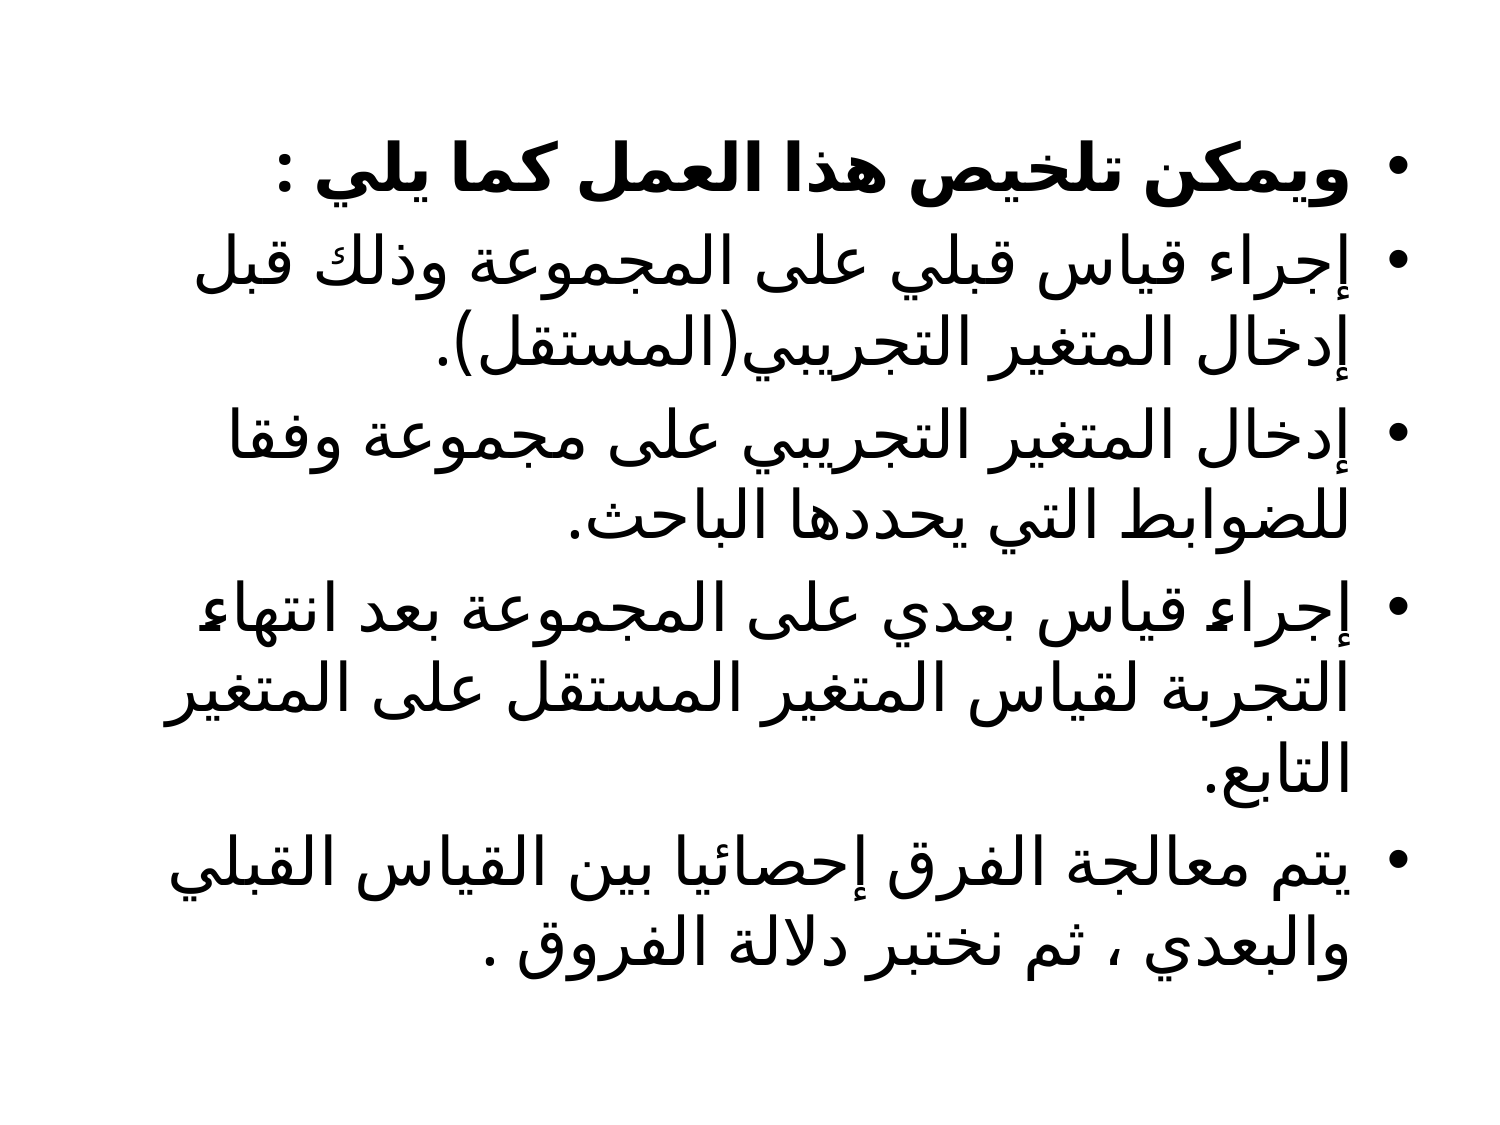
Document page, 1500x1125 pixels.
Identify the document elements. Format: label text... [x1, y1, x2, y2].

list ويمكن تلخيص هذا العمل كما يلي : إجراء قياس قبلي على المجموعة وذلك قبل إدخال المتغير التجريبي(المستقل). إدخال المتغير التجريبي على مجموعة وفقا للضوابط التي يحددها الباحث. إجراء قياس بعدي على المجموعة بعد انتهاء التجربة لقياس المتغير المستقل على المتغير التابع. يتم معالجة الفرق إحصائيا بين القياس القبلي والبعدي ، ثم نختبر دلالة الفروق . [75, 117, 1425, 1005]
